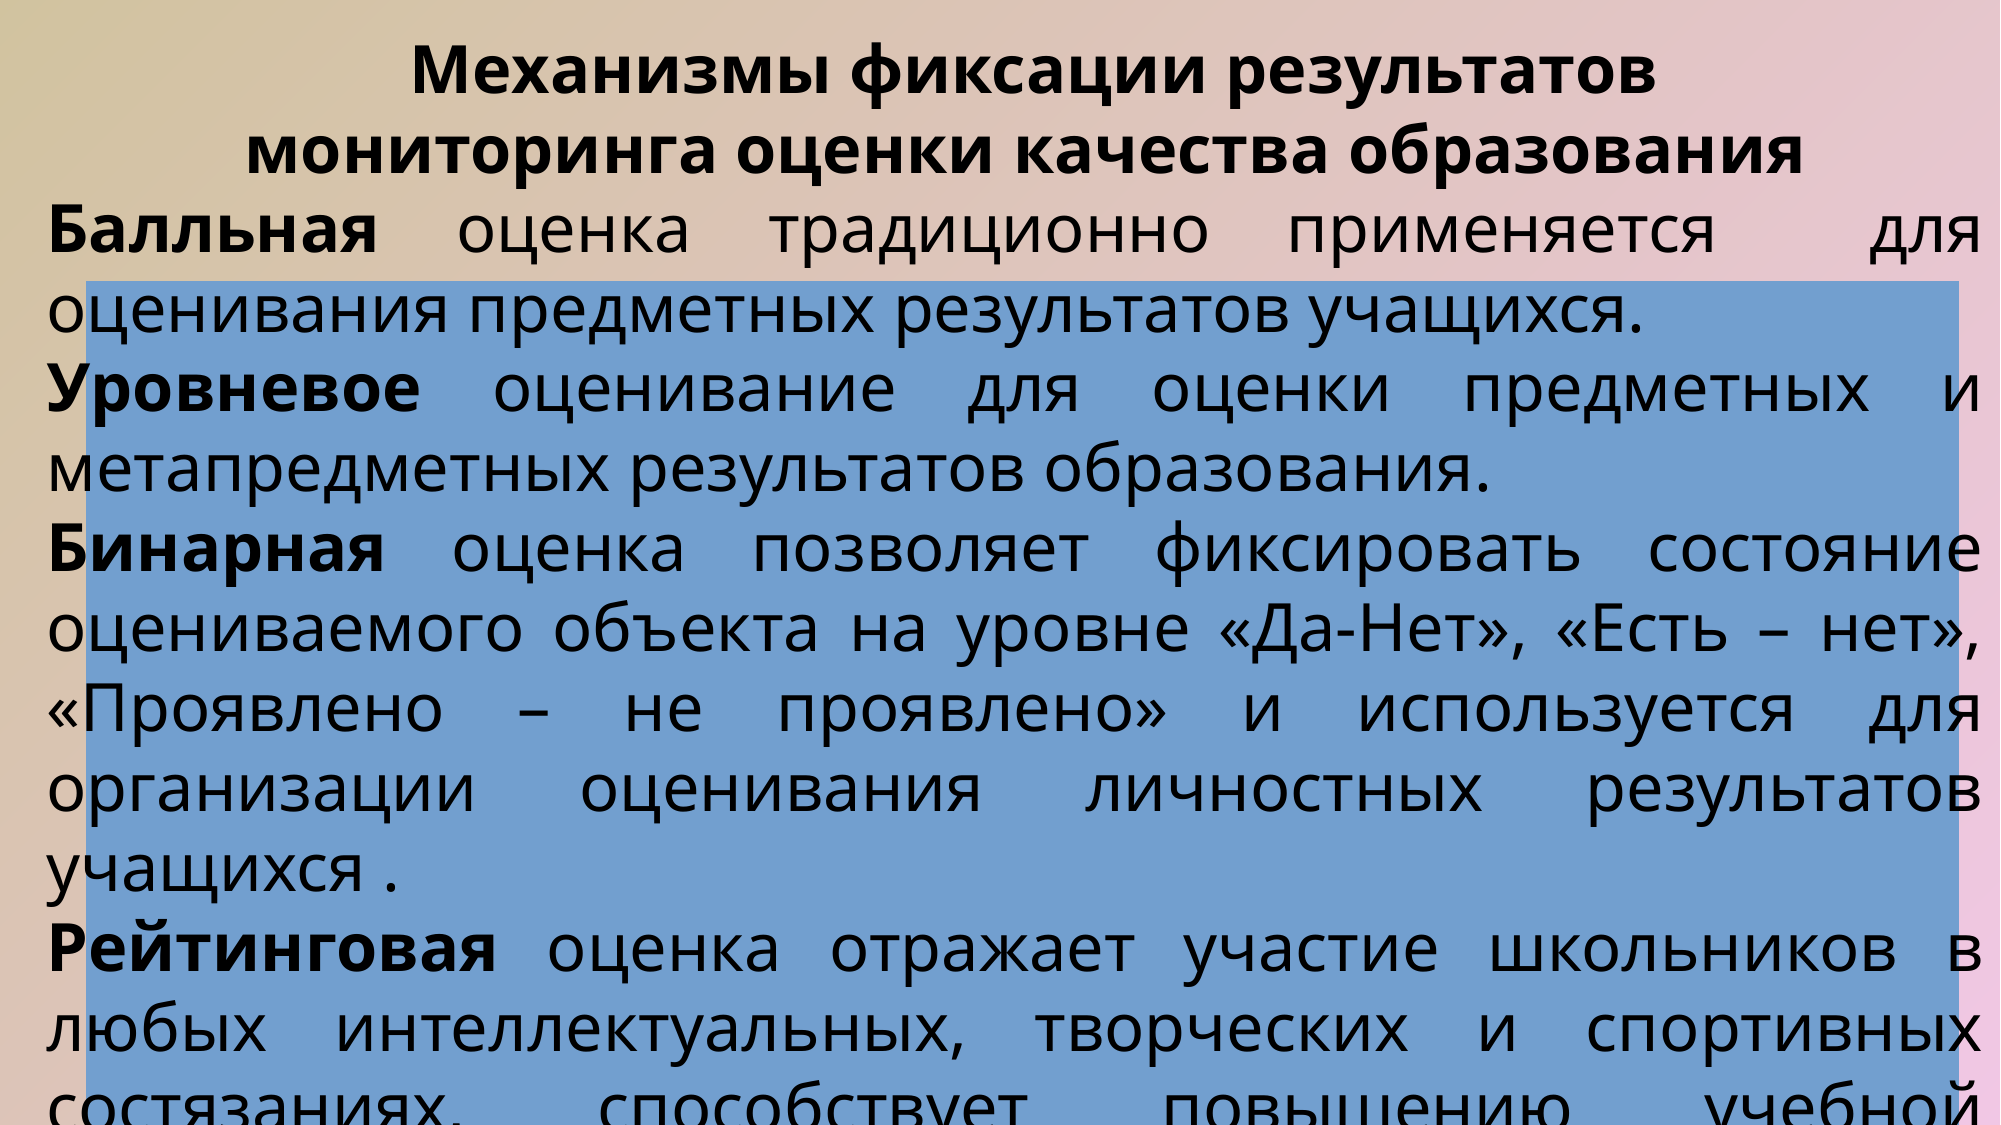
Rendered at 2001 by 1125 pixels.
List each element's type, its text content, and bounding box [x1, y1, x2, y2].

text_box Балльная оценка традиционно применяется для оценивания предметных результатов учащихся. Уровневое оценивание для оценки предметных и метапредметных результатов образования. Бинарная оценка позволяет фиксировать состояние оцениваемого объекта на уровне «Да-Нет», «Есть – нет», «Проявлено – не проявлено» и используется для организации оценивания личностных результатов учащихся . Рейтинговая оценка отражает участие школьников в любых интеллектуальных, творческих и спортивных состязаниях, способствует повышению учебной мотивации и ответственности, росту социальной активности, формированию самооценки. [31, 177, 2000, 1125]
title Механизмы фиксации результатов мониторинга оценки качества образования [181, 13, 1887, 177]
